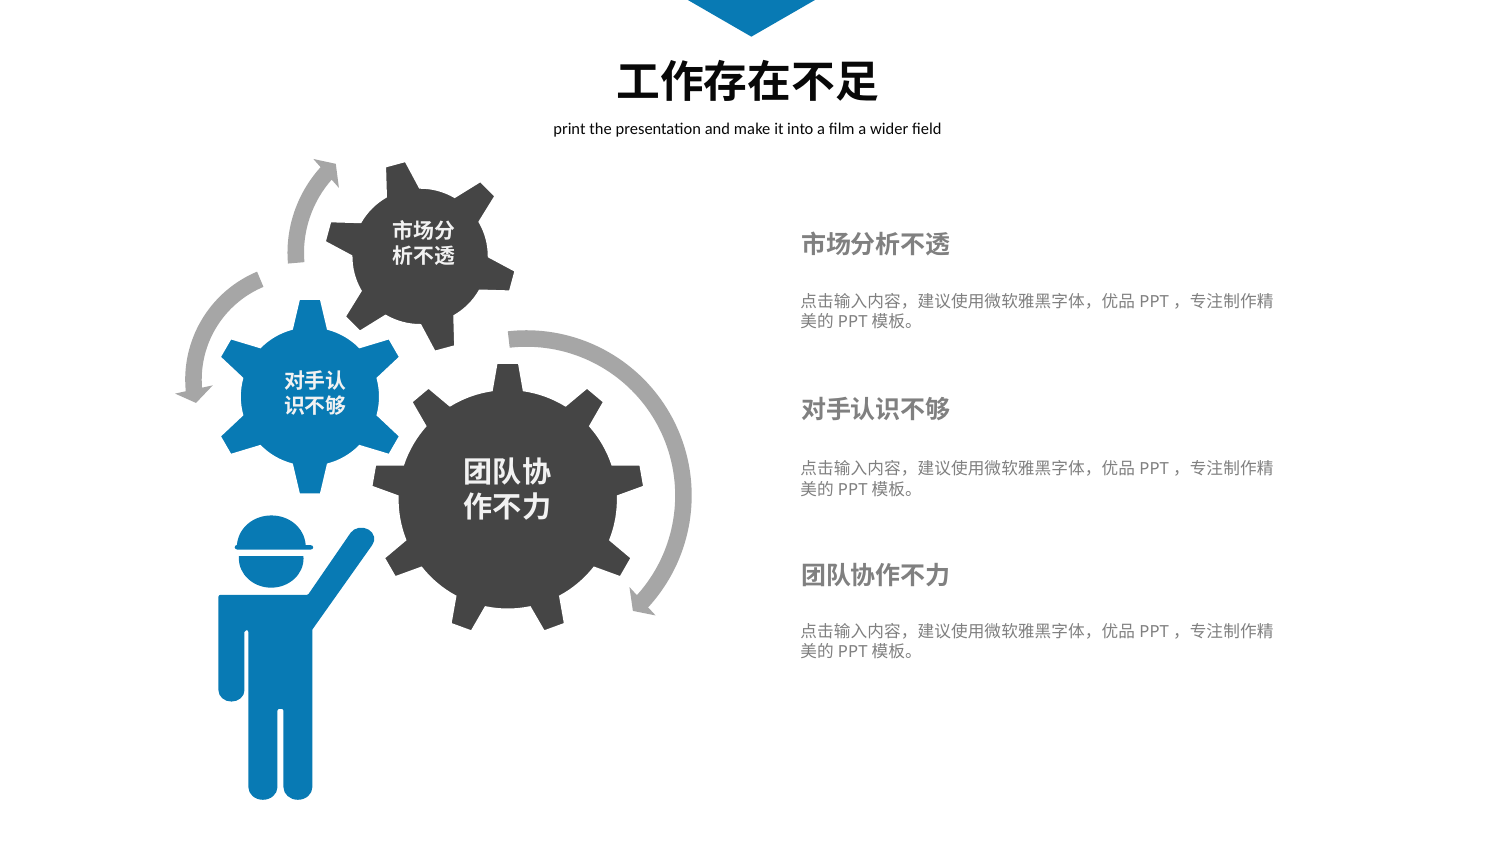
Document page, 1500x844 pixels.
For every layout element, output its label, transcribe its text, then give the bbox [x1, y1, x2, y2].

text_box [785, 551, 1294, 668]
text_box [785, 386, 1294, 507]
text_box [685, 0, 816, 38]
text_box 工作存在不足 [510, 46, 985, 110]
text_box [785, 221, 1294, 339]
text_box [174, 136, 703, 672]
text_box print the presentation and make it into a film a wider field [495, 110, 1000, 146]
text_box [218, 515, 377, 800]
